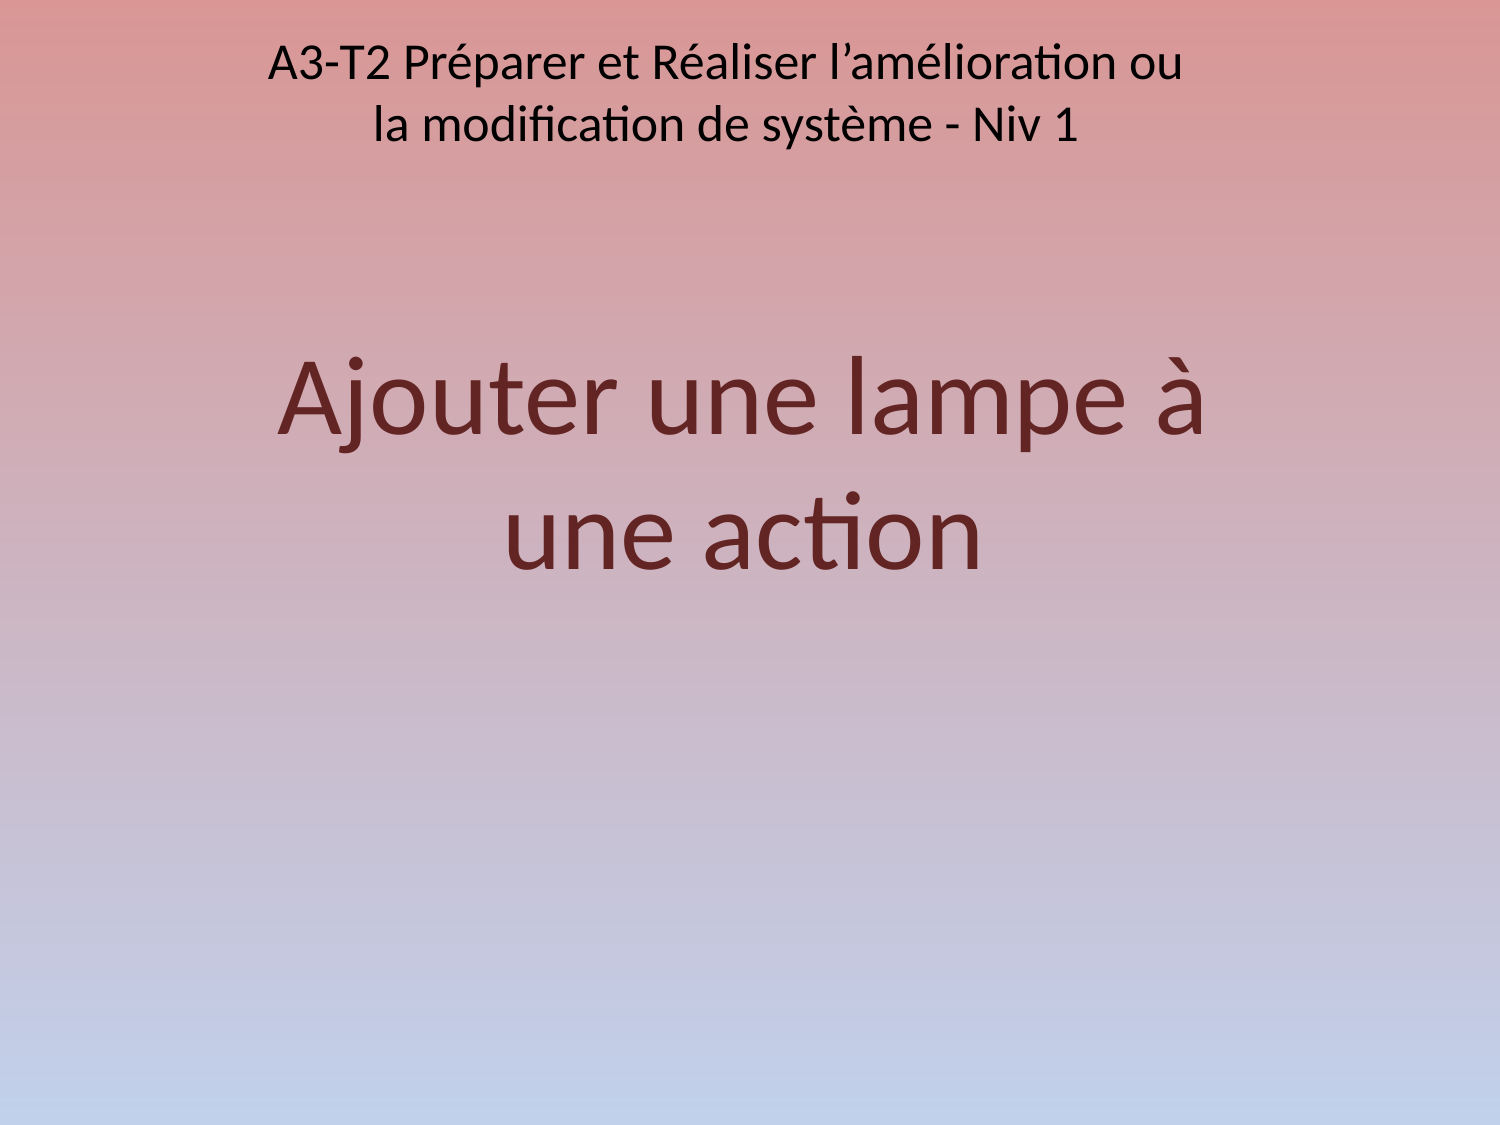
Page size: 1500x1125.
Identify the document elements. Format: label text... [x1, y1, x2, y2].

subtitle Ajouter une lampe à une action [218, 314, 1269, 602]
title A3-T2 Préparer et Réaliser l’amélioration ou la modification de système - Niv 1 [242, 19, 1211, 161]
